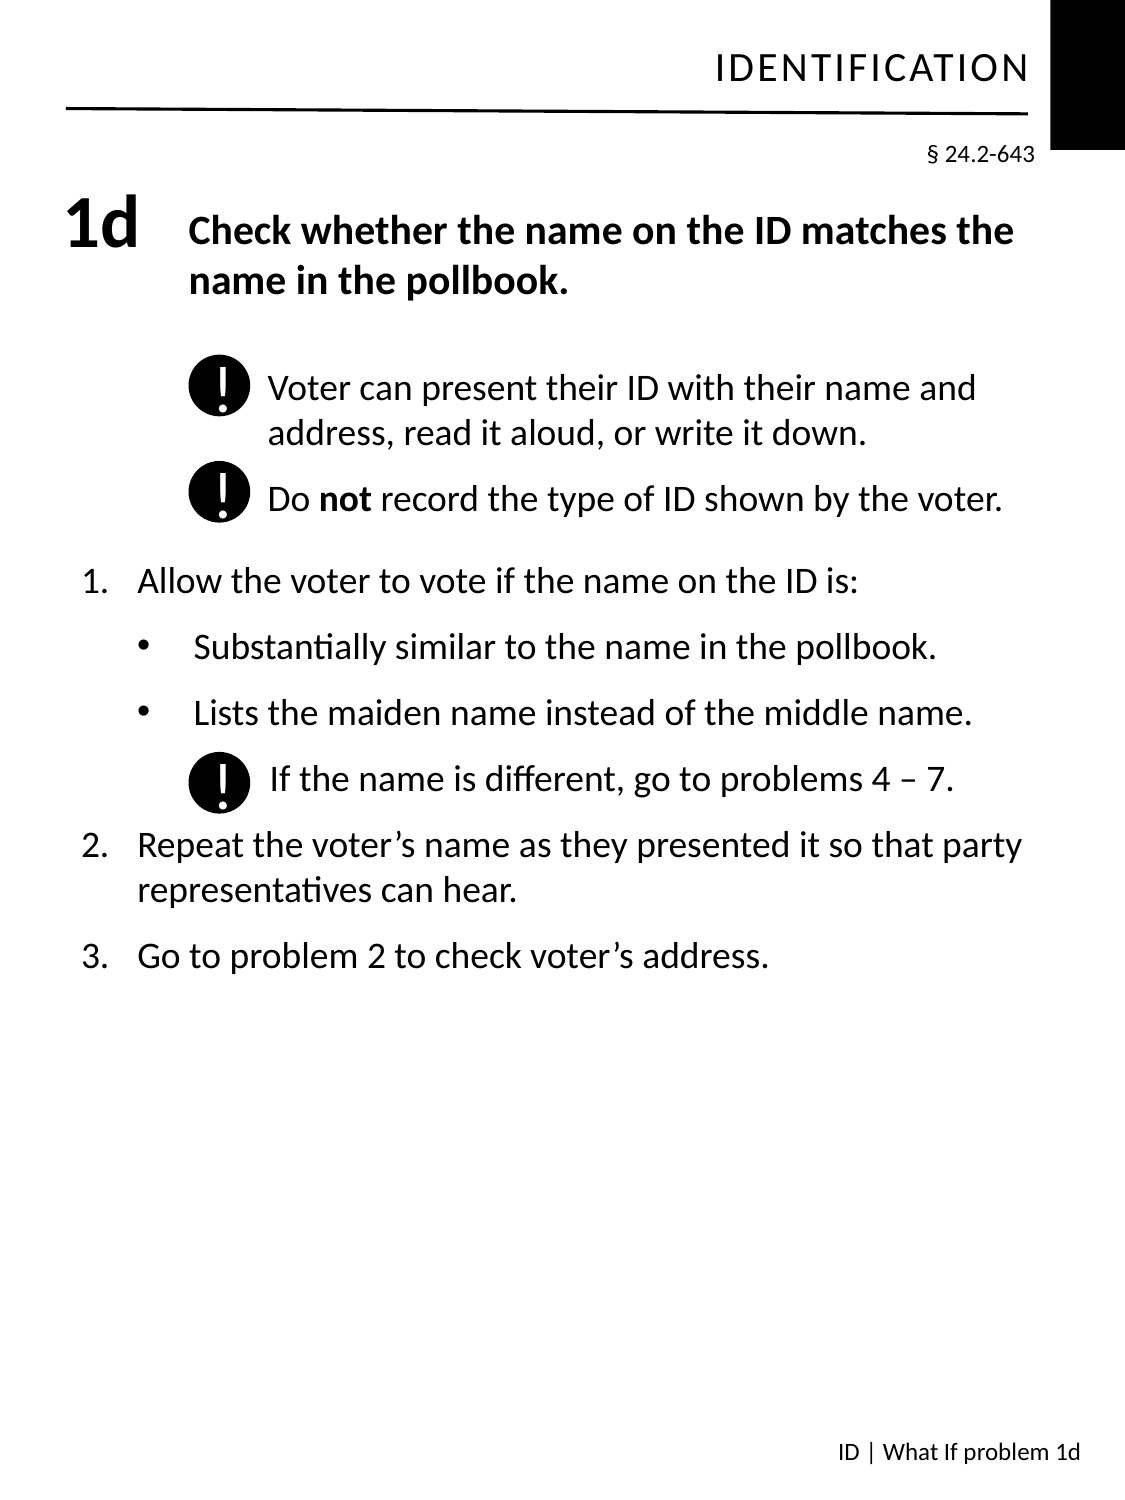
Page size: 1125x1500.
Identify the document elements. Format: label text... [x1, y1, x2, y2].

text_box § 24.2-643 [760, 129, 1051, 175]
text_box Voter can present their ID with their name and address, read it aloud, or write it down. Do not record the type of ID shown by the voter. [252, 355, 1072, 539]
list Allow the voter to vote if the name on the ID is: Substantially similar to the name in the pollbook. Lists the maiden name instead of the middle name. If the name is different, go to problems 4 – 7. Repeat the voter’s name as they presented it so that party representatives can hear. Go to problem 2 to check voter’s address. [65, 548, 1051, 1495]
list Check whether the name on the ID matches the name in the pollbook. [173, 194, 1055, 445]
list 1d [47, 175, 187, 340]
text_box ! [187, 353, 252, 418]
text_box ! [187, 459, 252, 524]
text_box ! [187, 750, 252, 815]
text_box ID | What If problem 1d [823, 1427, 1125, 1473]
